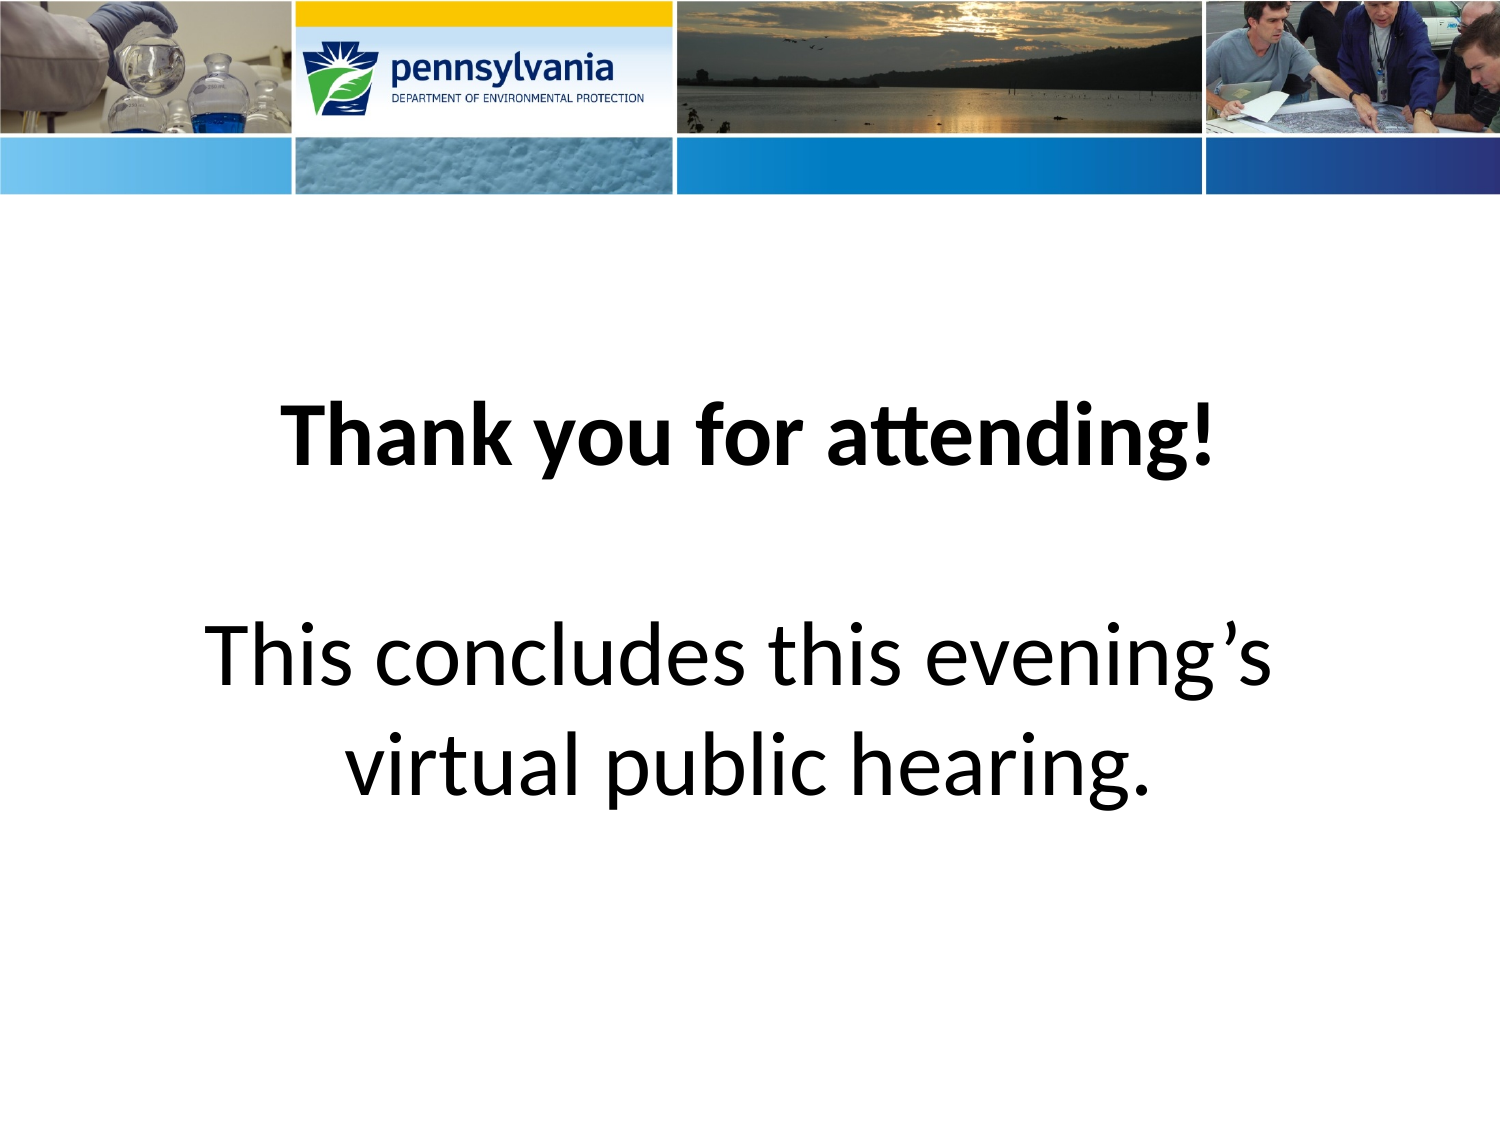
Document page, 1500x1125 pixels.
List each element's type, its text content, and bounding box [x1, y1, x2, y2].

title Thank you for attending! This concludes this evening’s virtual public hearing. [43, 340, 1457, 957]
picture [0, 0, 1500, 195]
